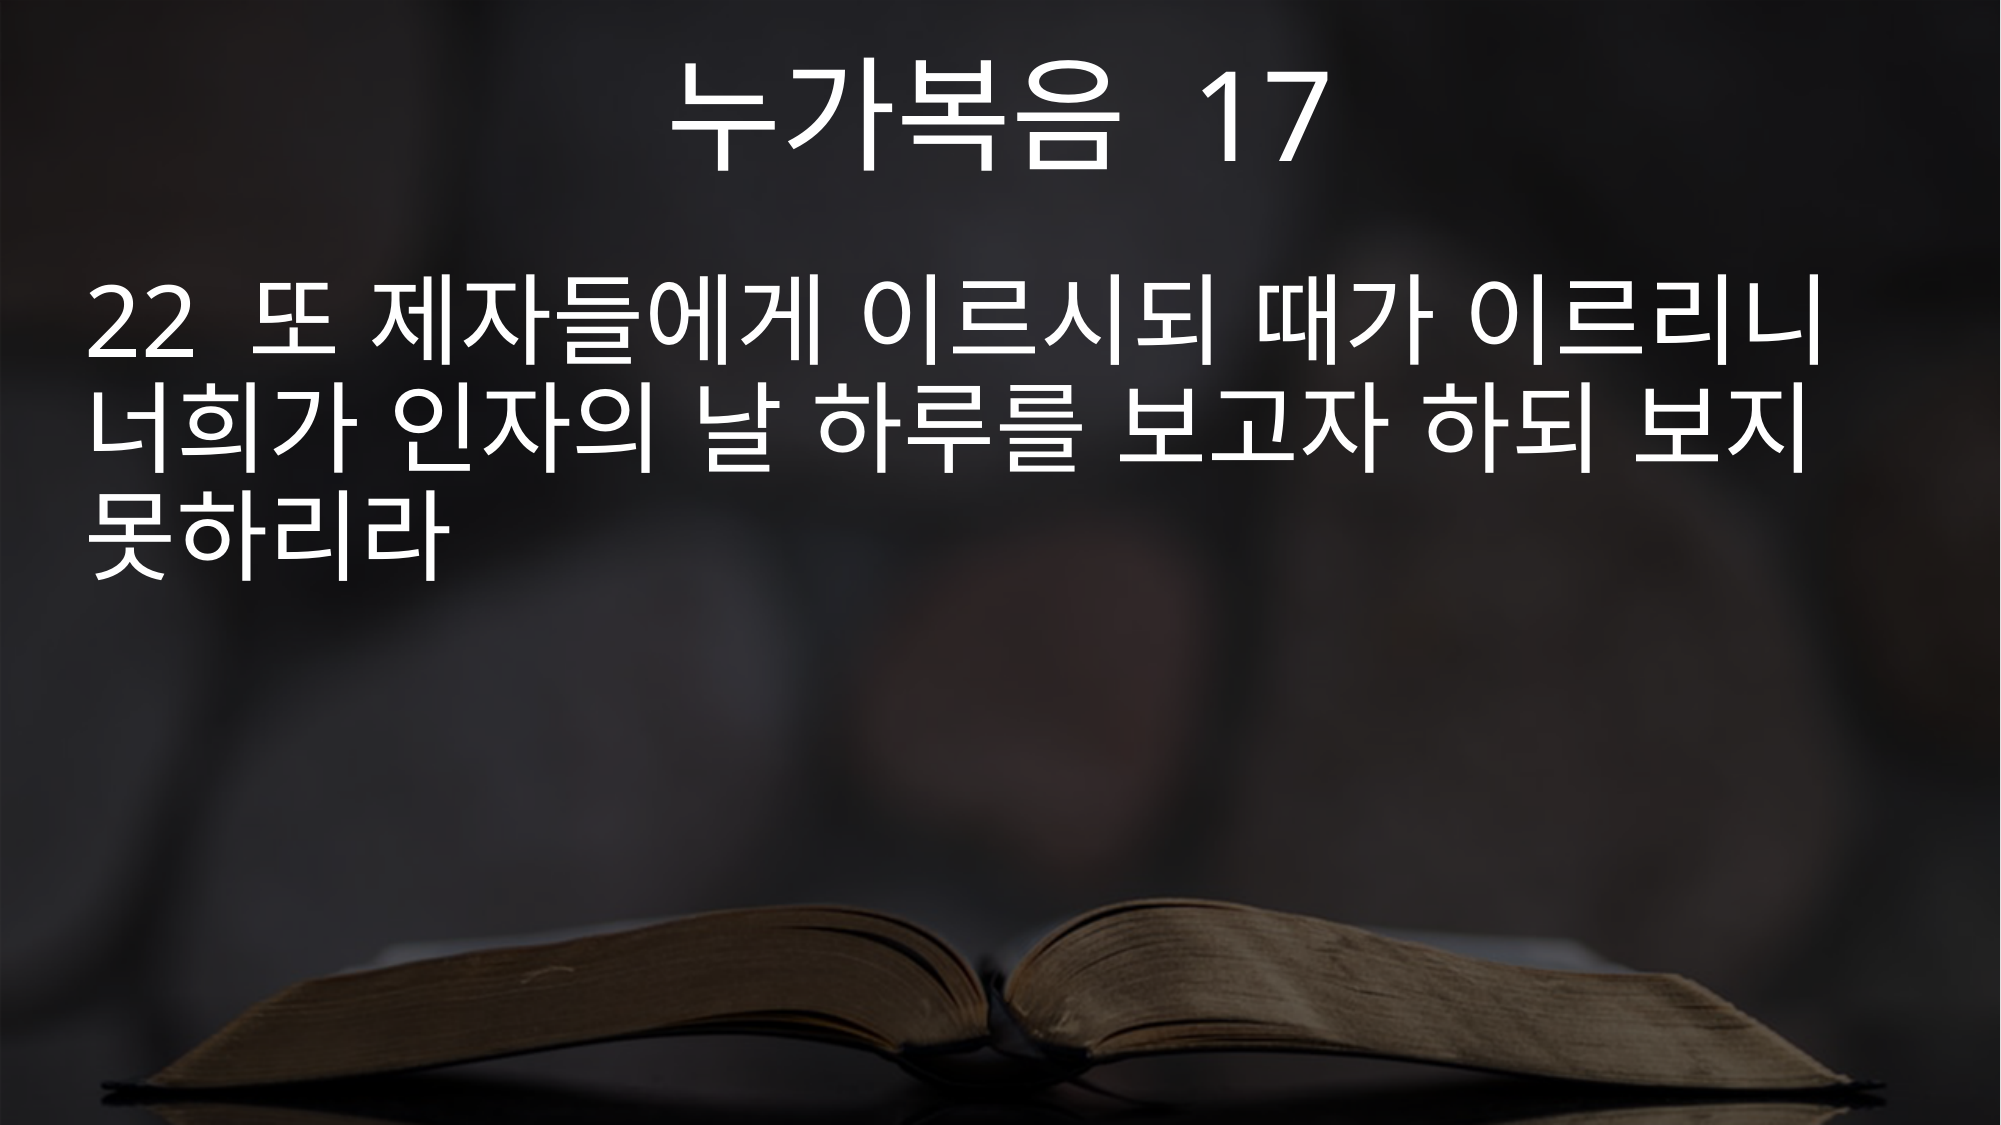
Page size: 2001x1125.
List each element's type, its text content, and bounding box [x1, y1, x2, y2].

list 22 또 제자들에게 이르시되 때가 이르리니 너희가 인자의 날 하루를 보고자 하되 보지 못하리라 [69, 263, 1953, 423]
footer 누가복음 17 [0, 32, 2000, 192]
picture [0, 0, 2001, 1125]
